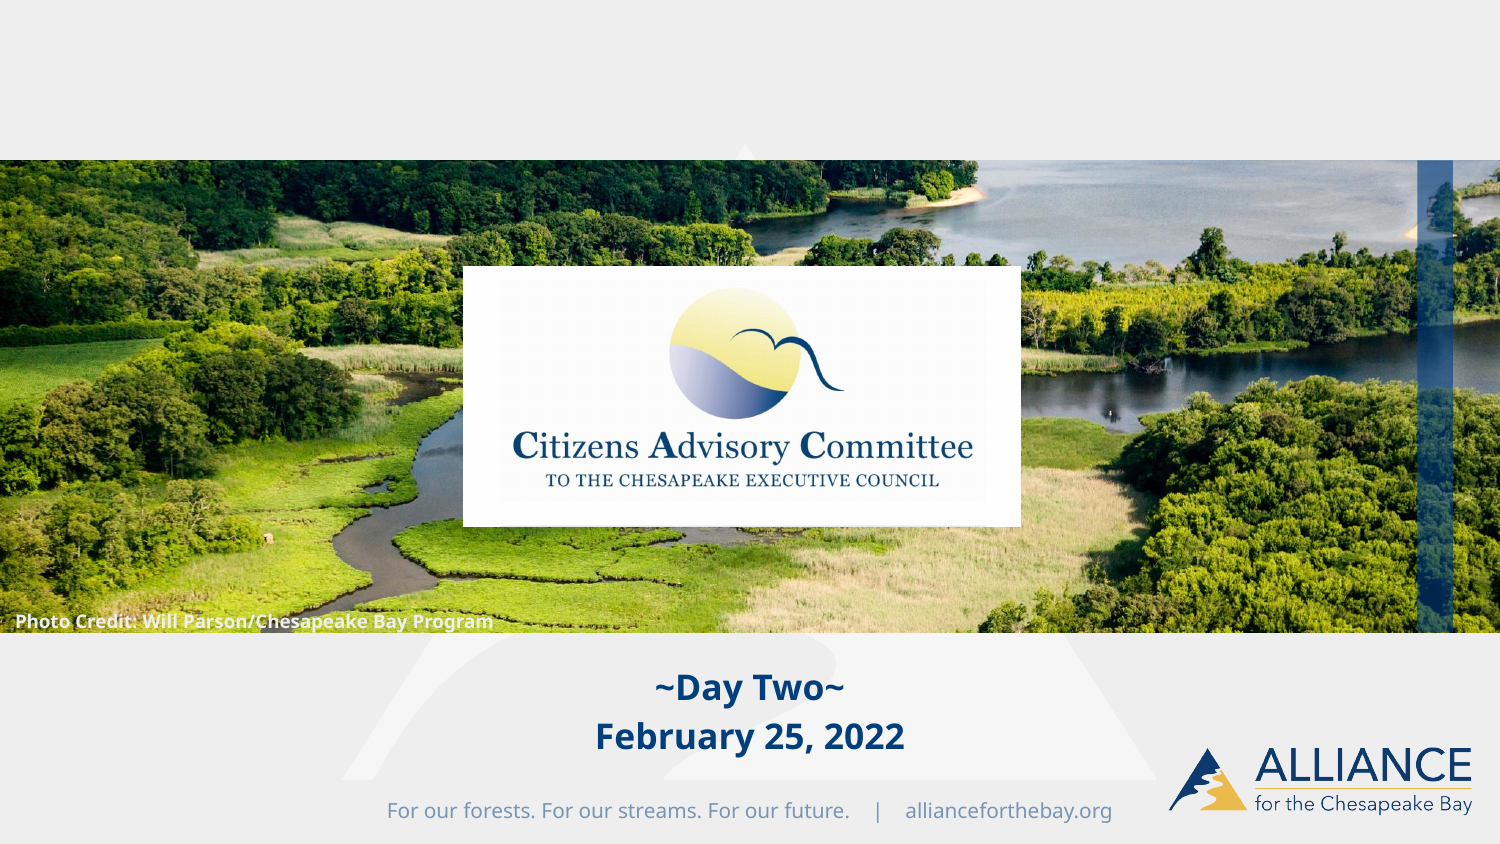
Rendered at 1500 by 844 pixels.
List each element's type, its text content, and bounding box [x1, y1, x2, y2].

picture [0, 160, 1500, 633]
text_box ~Day Two~ February 25, 2022 [7, 640, 1493, 764]
picture [1147, 730, 1489, 832]
